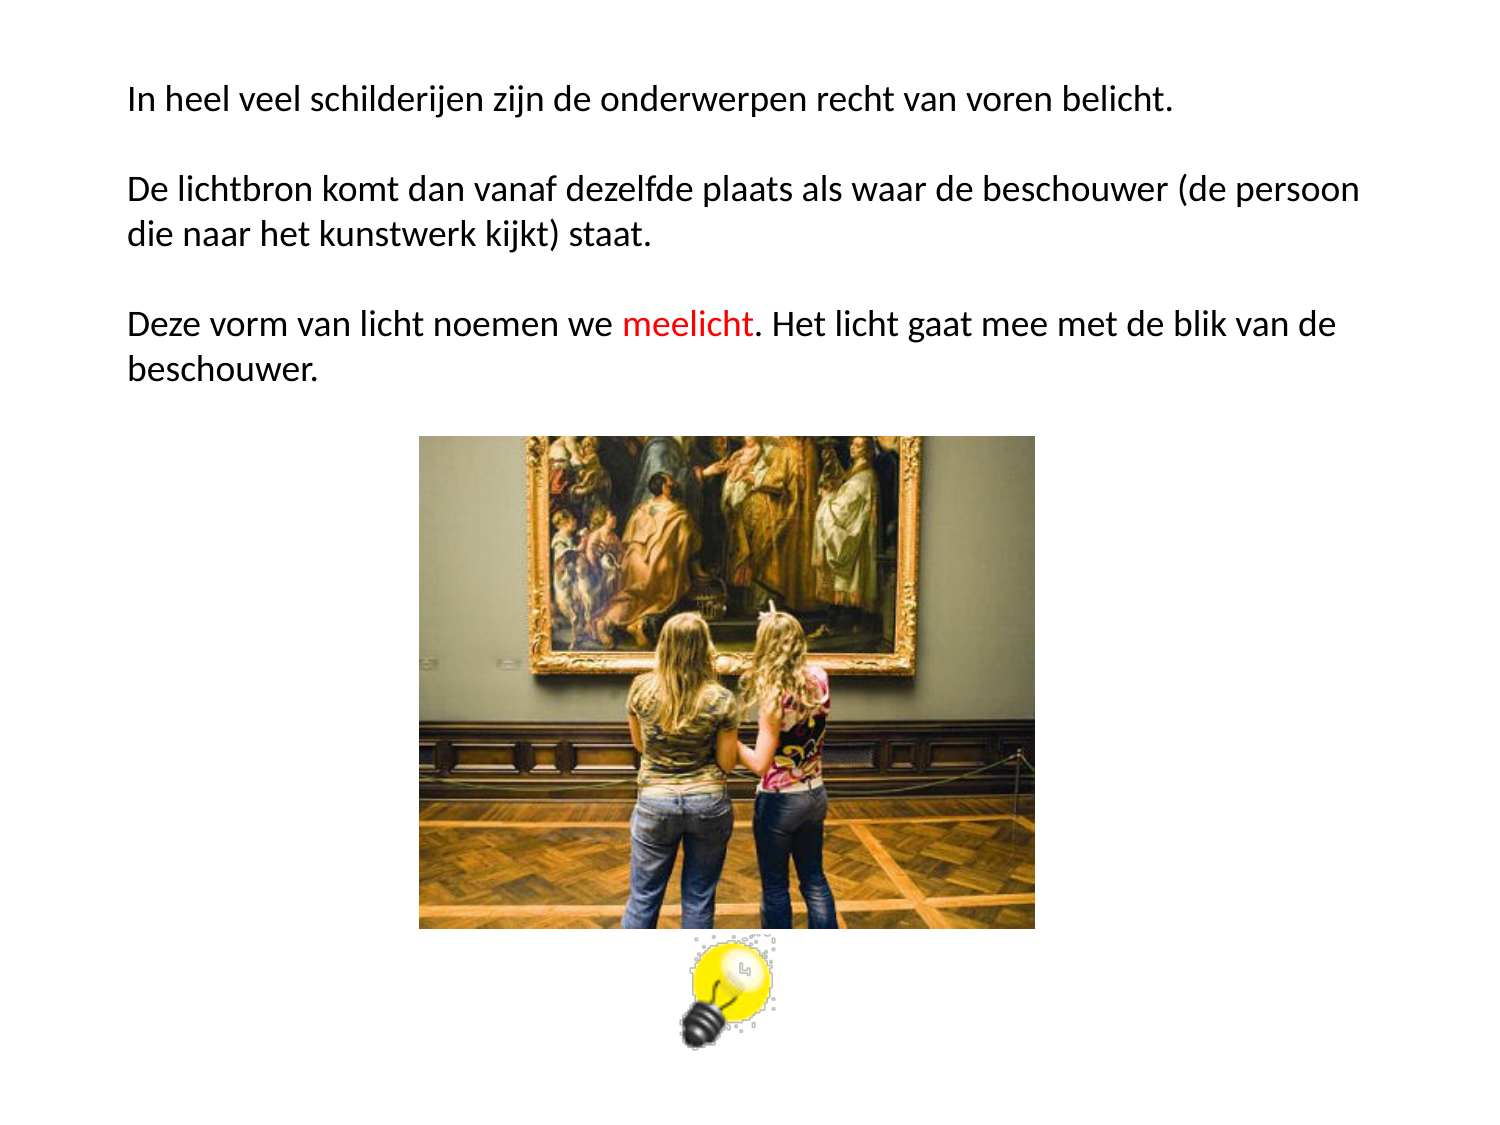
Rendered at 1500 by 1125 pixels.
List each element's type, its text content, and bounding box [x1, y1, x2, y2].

text_box In heel veel schilderijen zijn de onderwerpen recht van voren belicht. De lichtbron komt dan vanaf dezelfde plaats als waar de beschouwer (de persoon die naar het kunstwerk kijkt) staat. Deze vorm van licht noemen we meelicht. Het licht gaat mee met de blik van de beschouwer. [112, 66, 1388, 397]
picture [676, 933, 778, 1058]
picture [419, 436, 1036, 929]
